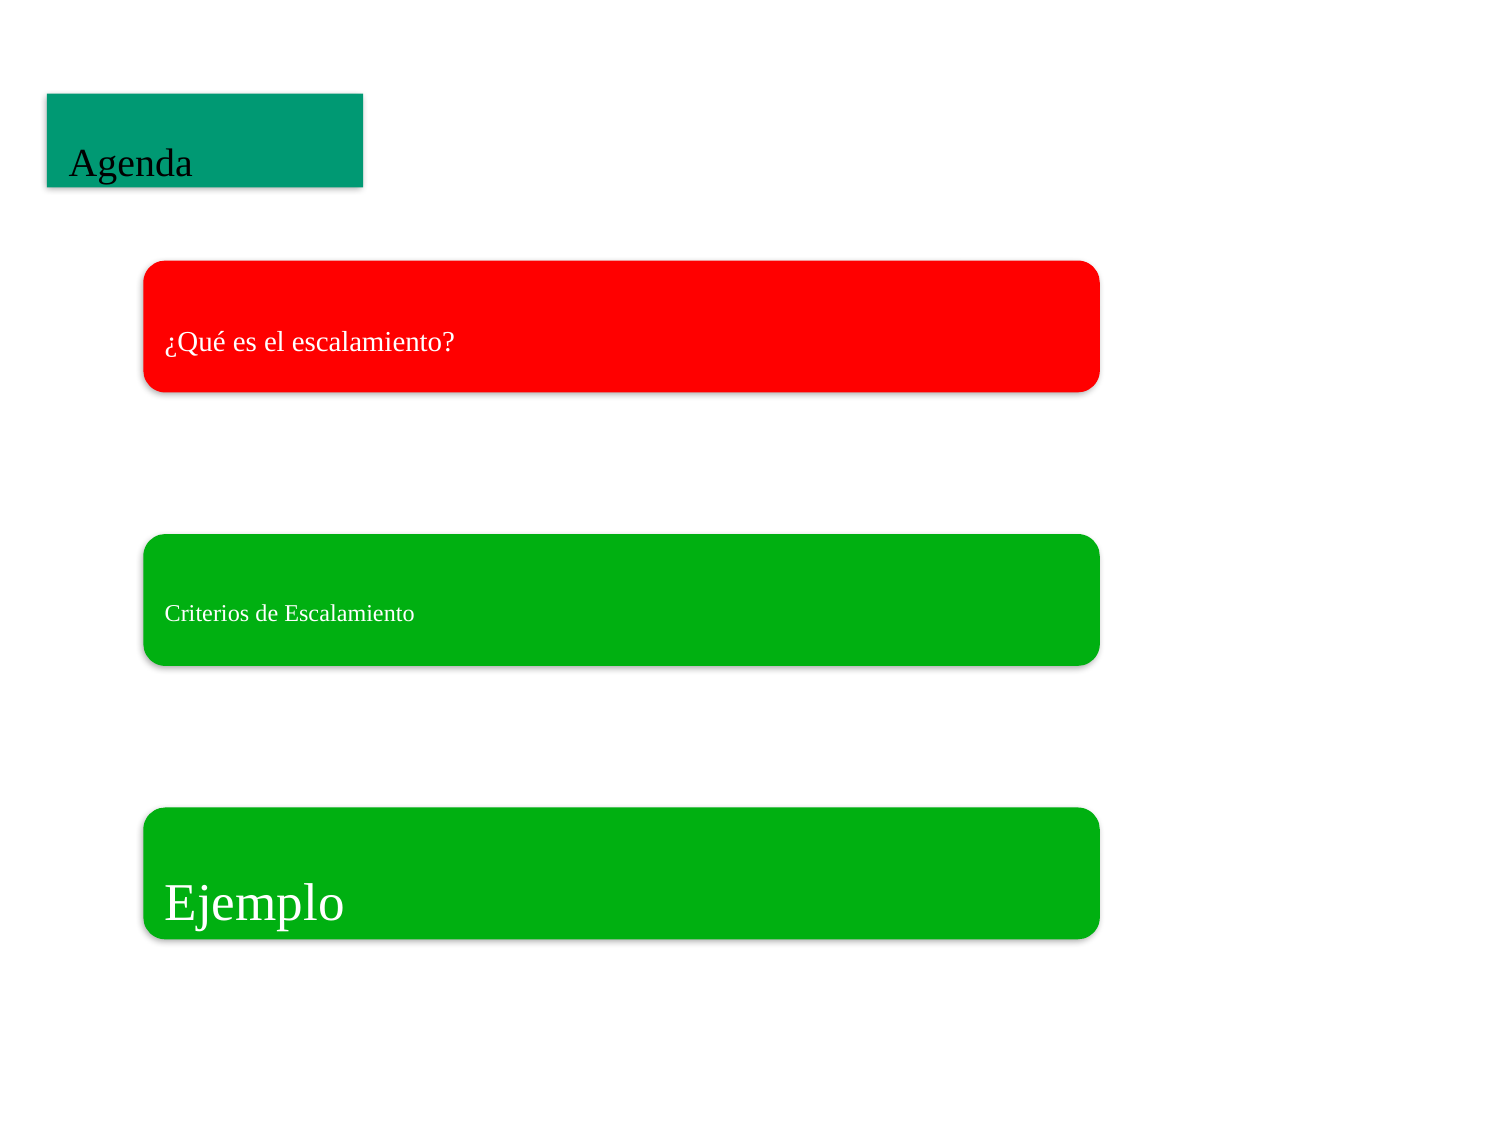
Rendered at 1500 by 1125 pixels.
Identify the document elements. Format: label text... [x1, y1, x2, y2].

text_box Agenda [46, 93, 364, 188]
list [74, 245, 1442, 1067]
